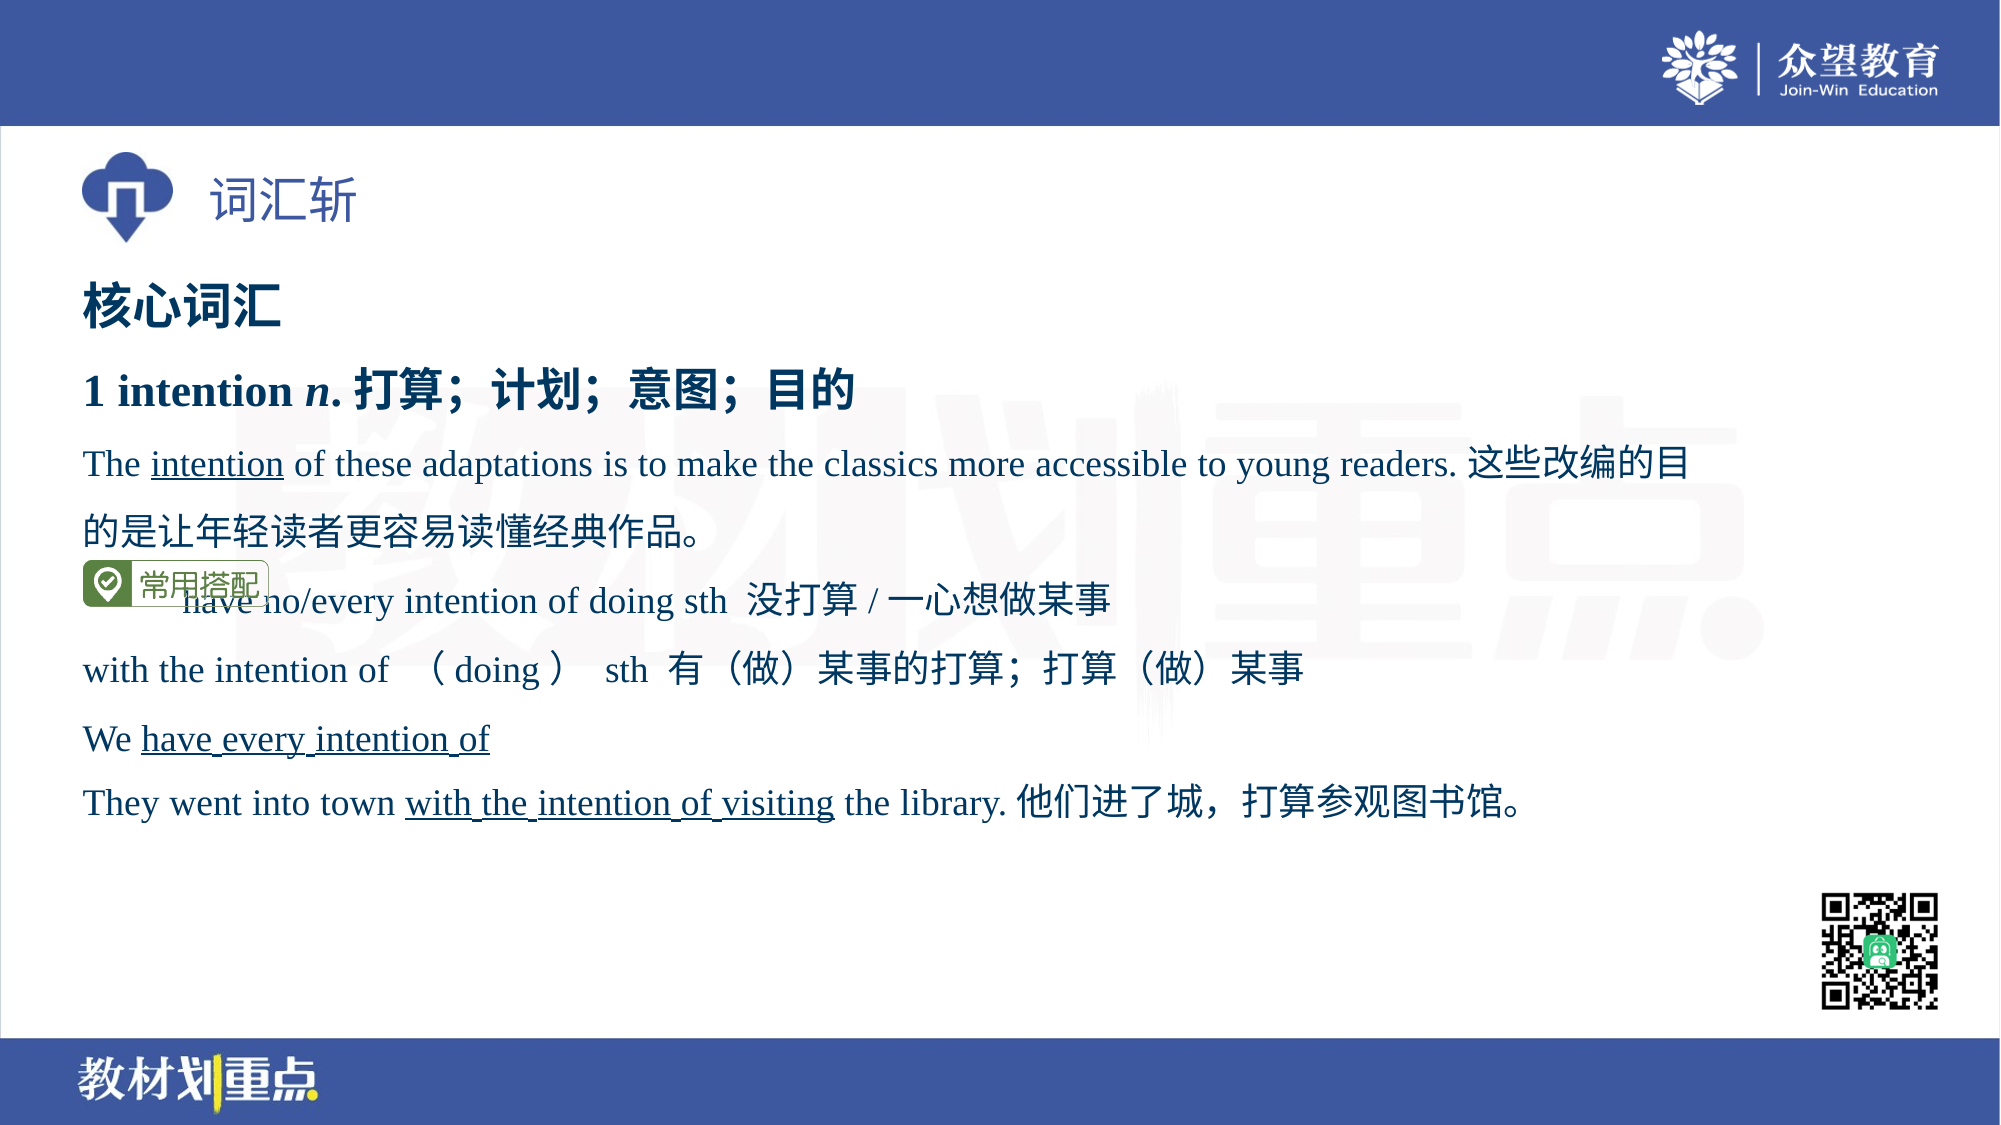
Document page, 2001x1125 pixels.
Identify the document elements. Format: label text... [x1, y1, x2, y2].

text_box 核心词汇 [82, 247, 1817, 334]
text_box 1 intention n.打算；计划；意图；目的 [82, 334, 1817, 414]
text_box The intention of these adaptations is to make the classics more accessible to young readers.这些改编的目 的是让年轻读者更容易读懂经典作品。 have no/every intention of doing sth 没打算/一心想做某事 with the intention of （doing） sth 有（做）某事的打算；打算（做）某事 We have every intention of. .winning the next election.我们一心想赢得下次选举。 They went into town with the intention of visiting the library.他们进了城，打算参观图书馆。 [82, 414, 1817, 817]
picture [0, 0, 2000, 1125]
